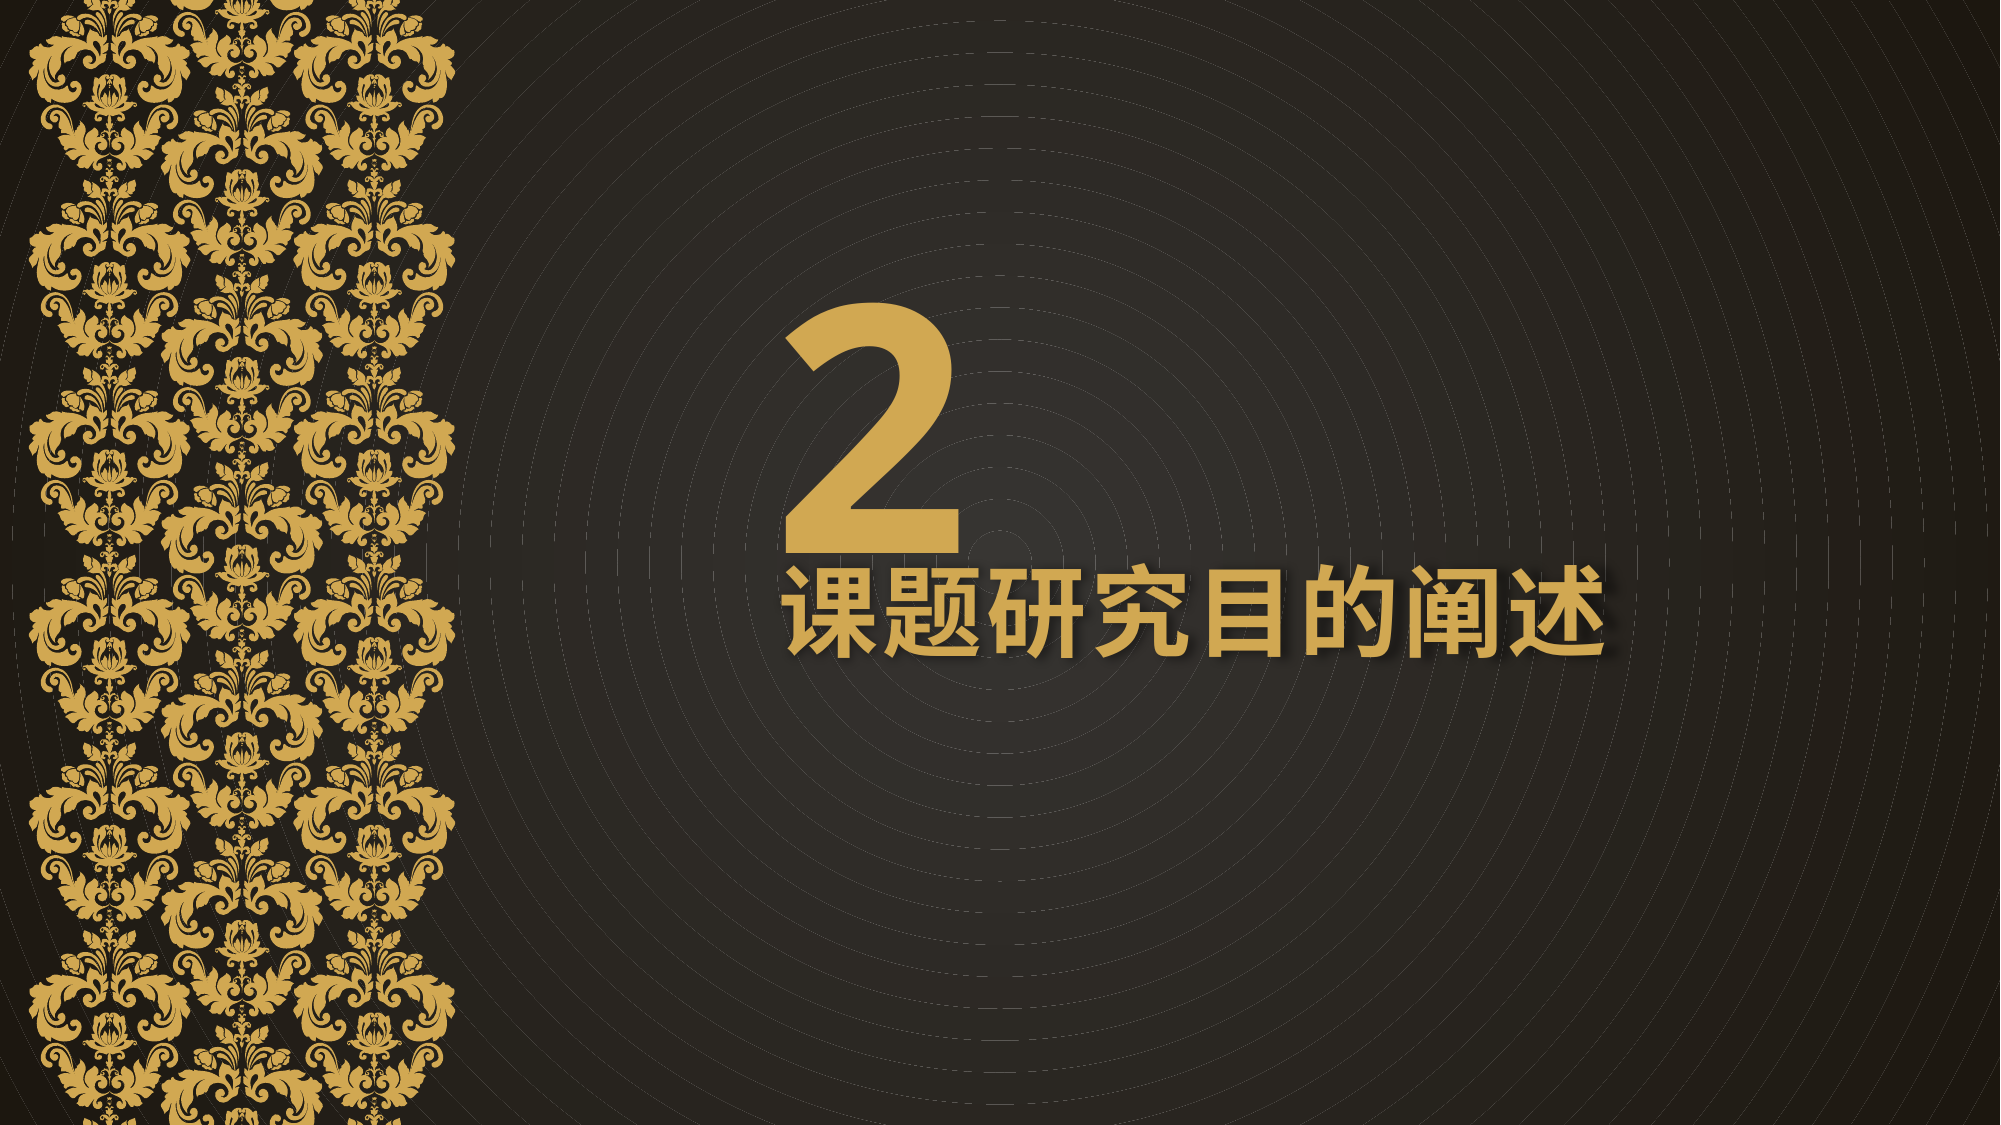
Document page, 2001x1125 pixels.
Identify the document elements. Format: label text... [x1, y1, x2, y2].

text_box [27, 0, 457, 1125]
text_box 2 [757, 200, 986, 631]
text_box 课题研究目的阐述 [763, 541, 1624, 677]
